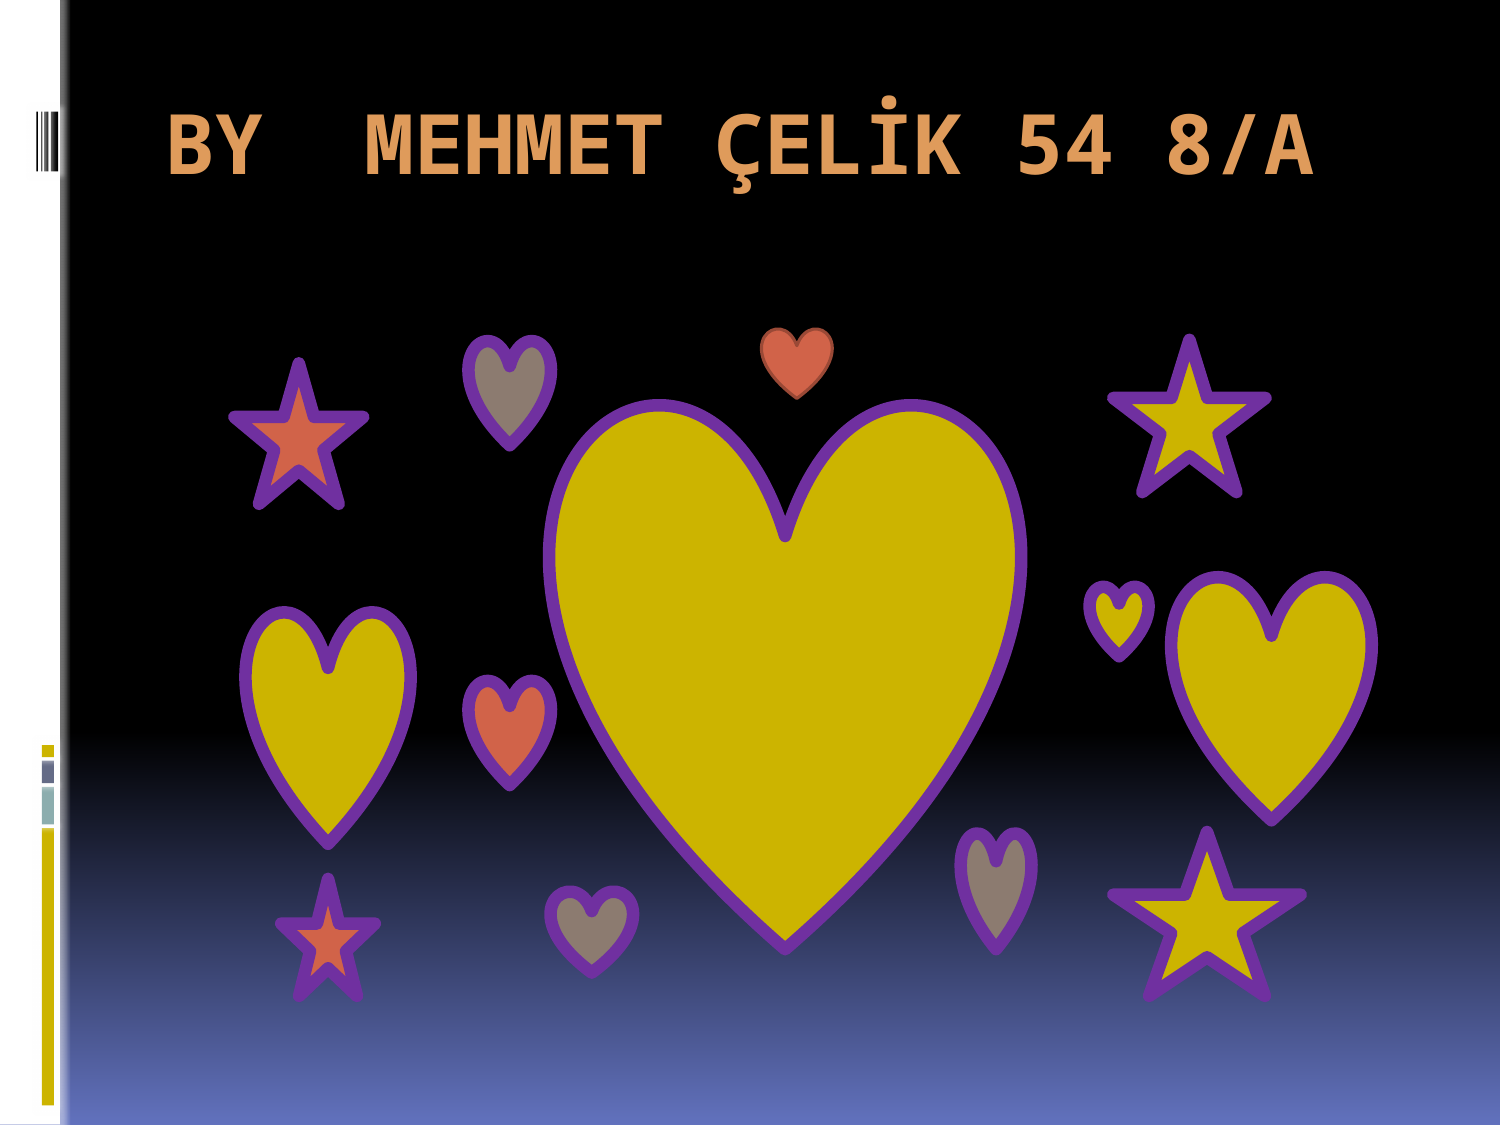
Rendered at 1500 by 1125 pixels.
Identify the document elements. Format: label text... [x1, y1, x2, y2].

text_box [232, 361, 365, 506]
text_box [1169, 575, 1374, 822]
text_box [959, 832, 1034, 951]
text_box [1088, 585, 1151, 658]
text_box [279, 877, 377, 998]
title BY MEHMET ÇELİK 54 8/A [150, 83, 1425, 234]
text_box [466, 339, 553, 447]
text_box [547, 403, 1023, 951]
text_box [759, 327, 834, 400]
text_box [466, 679, 553, 787]
text_box [243, 610, 413, 846]
text_box [1111, 338, 1268, 494]
text_box [548, 890, 635, 974]
text_box [1111, 830, 1303, 998]
